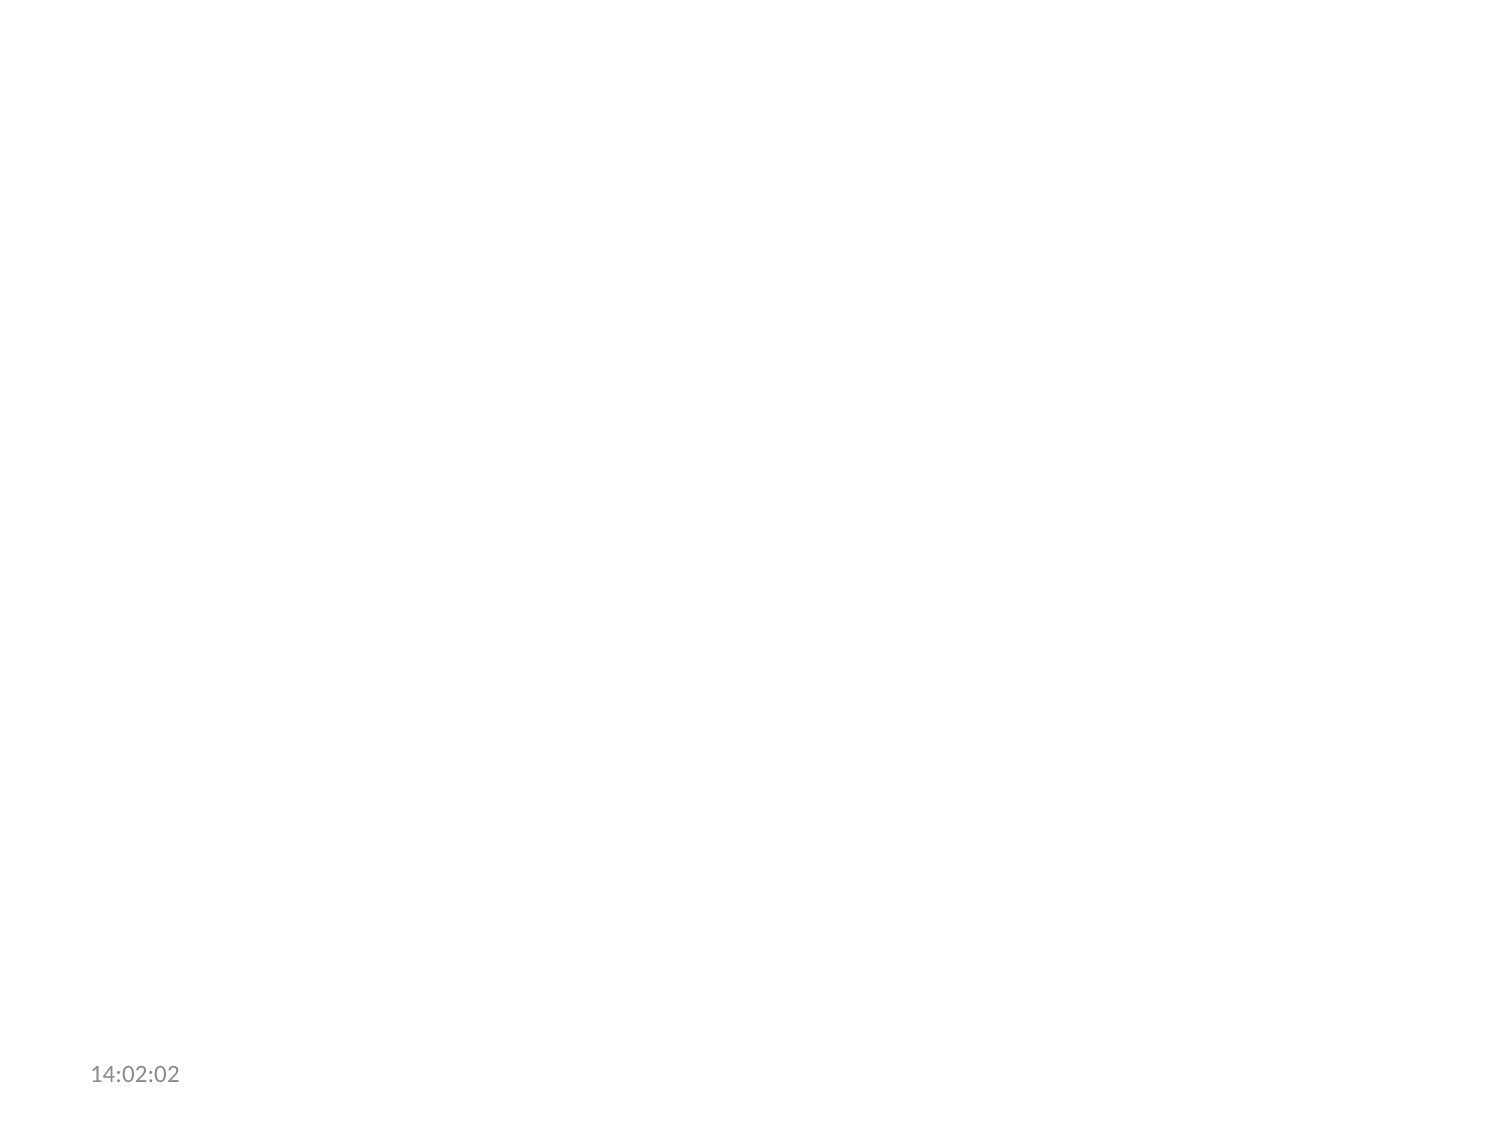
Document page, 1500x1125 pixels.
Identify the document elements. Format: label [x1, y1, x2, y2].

slide_number [75, 1042, 425, 1103]
